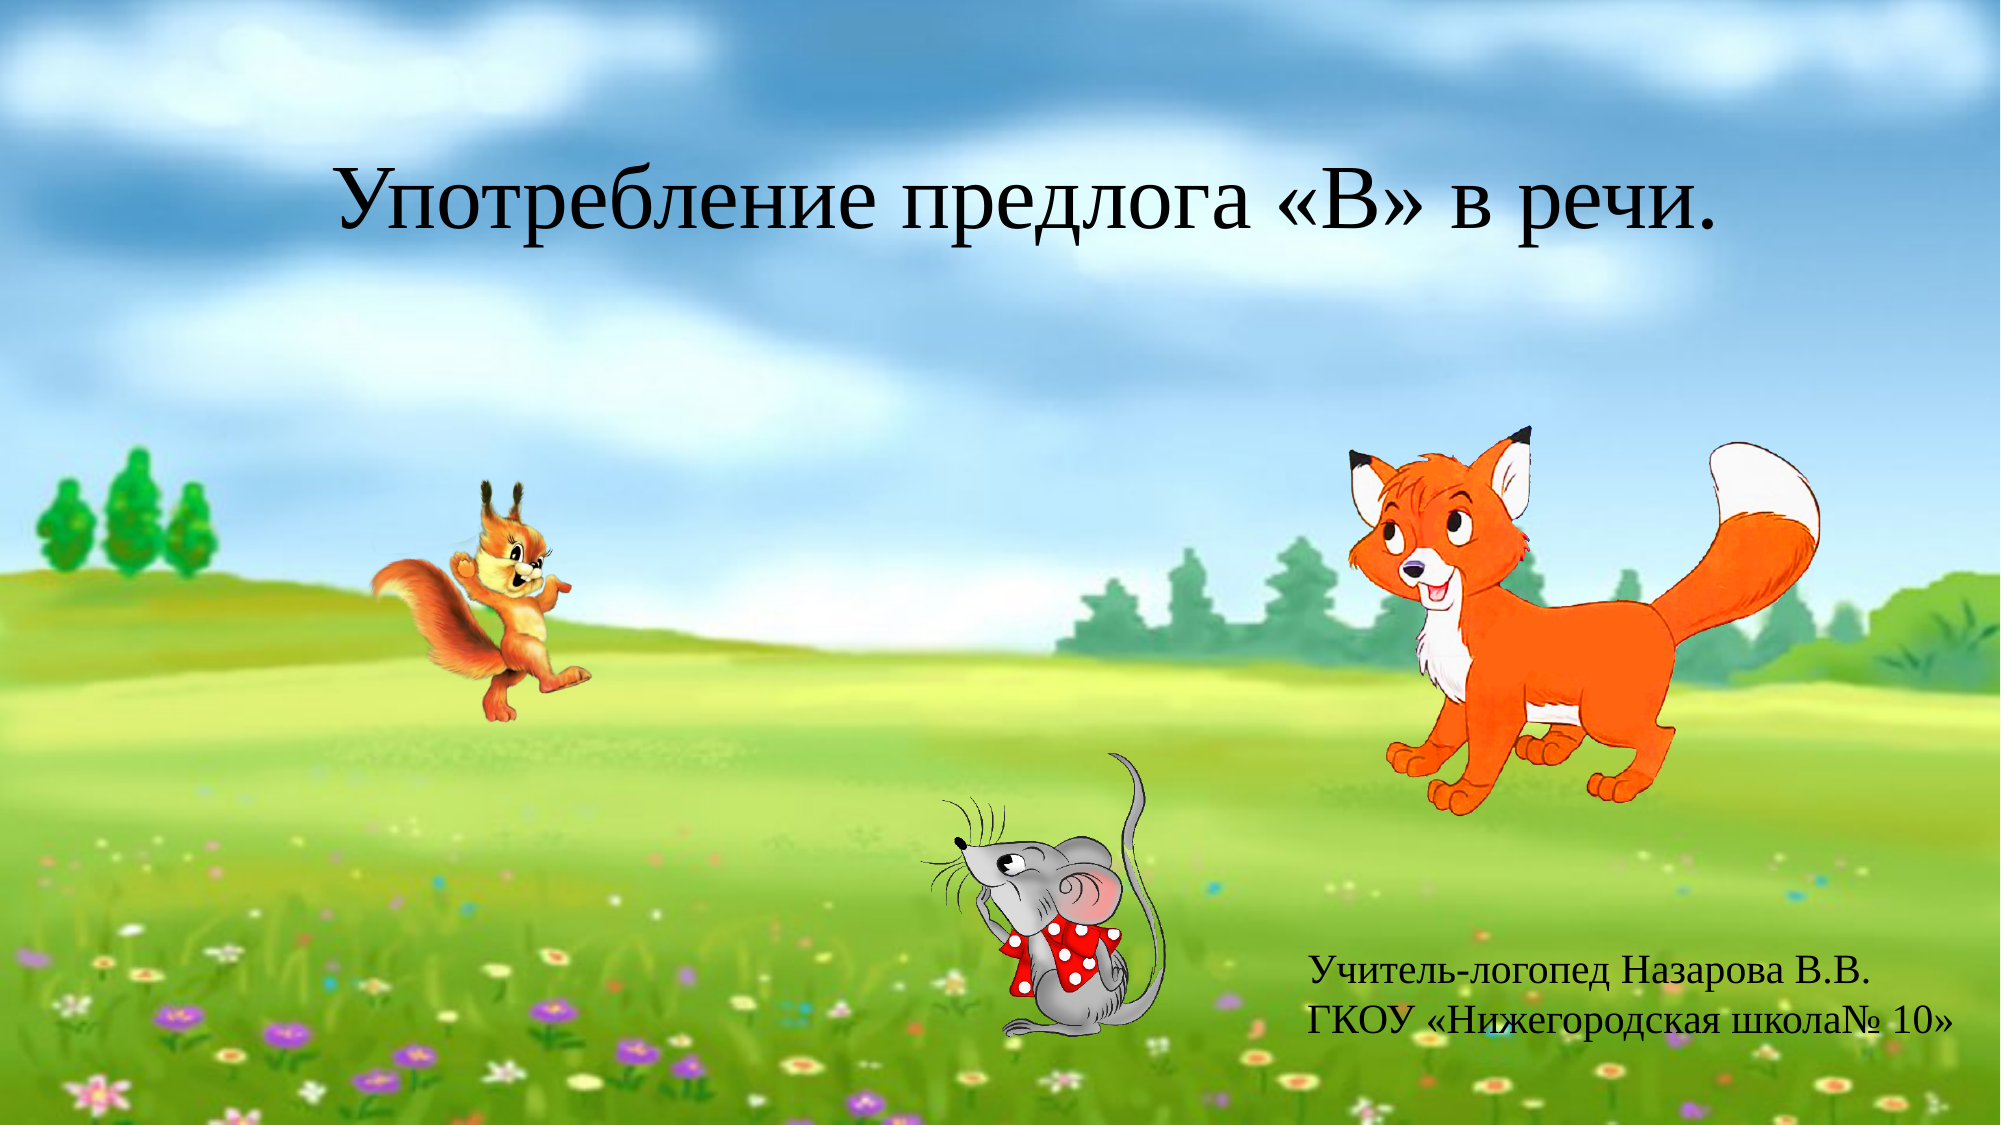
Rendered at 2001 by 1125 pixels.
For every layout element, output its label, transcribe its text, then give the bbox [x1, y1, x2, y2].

text_box Учитель-логопед Назарова В.В. ГКОУ «Нижегородская школа№ 10» [1292, 934, 1975, 1049]
text_box Употребление предлога «В» в речи. [224, 129, 1829, 254]
picture [0, 0, 2001, 1125]
